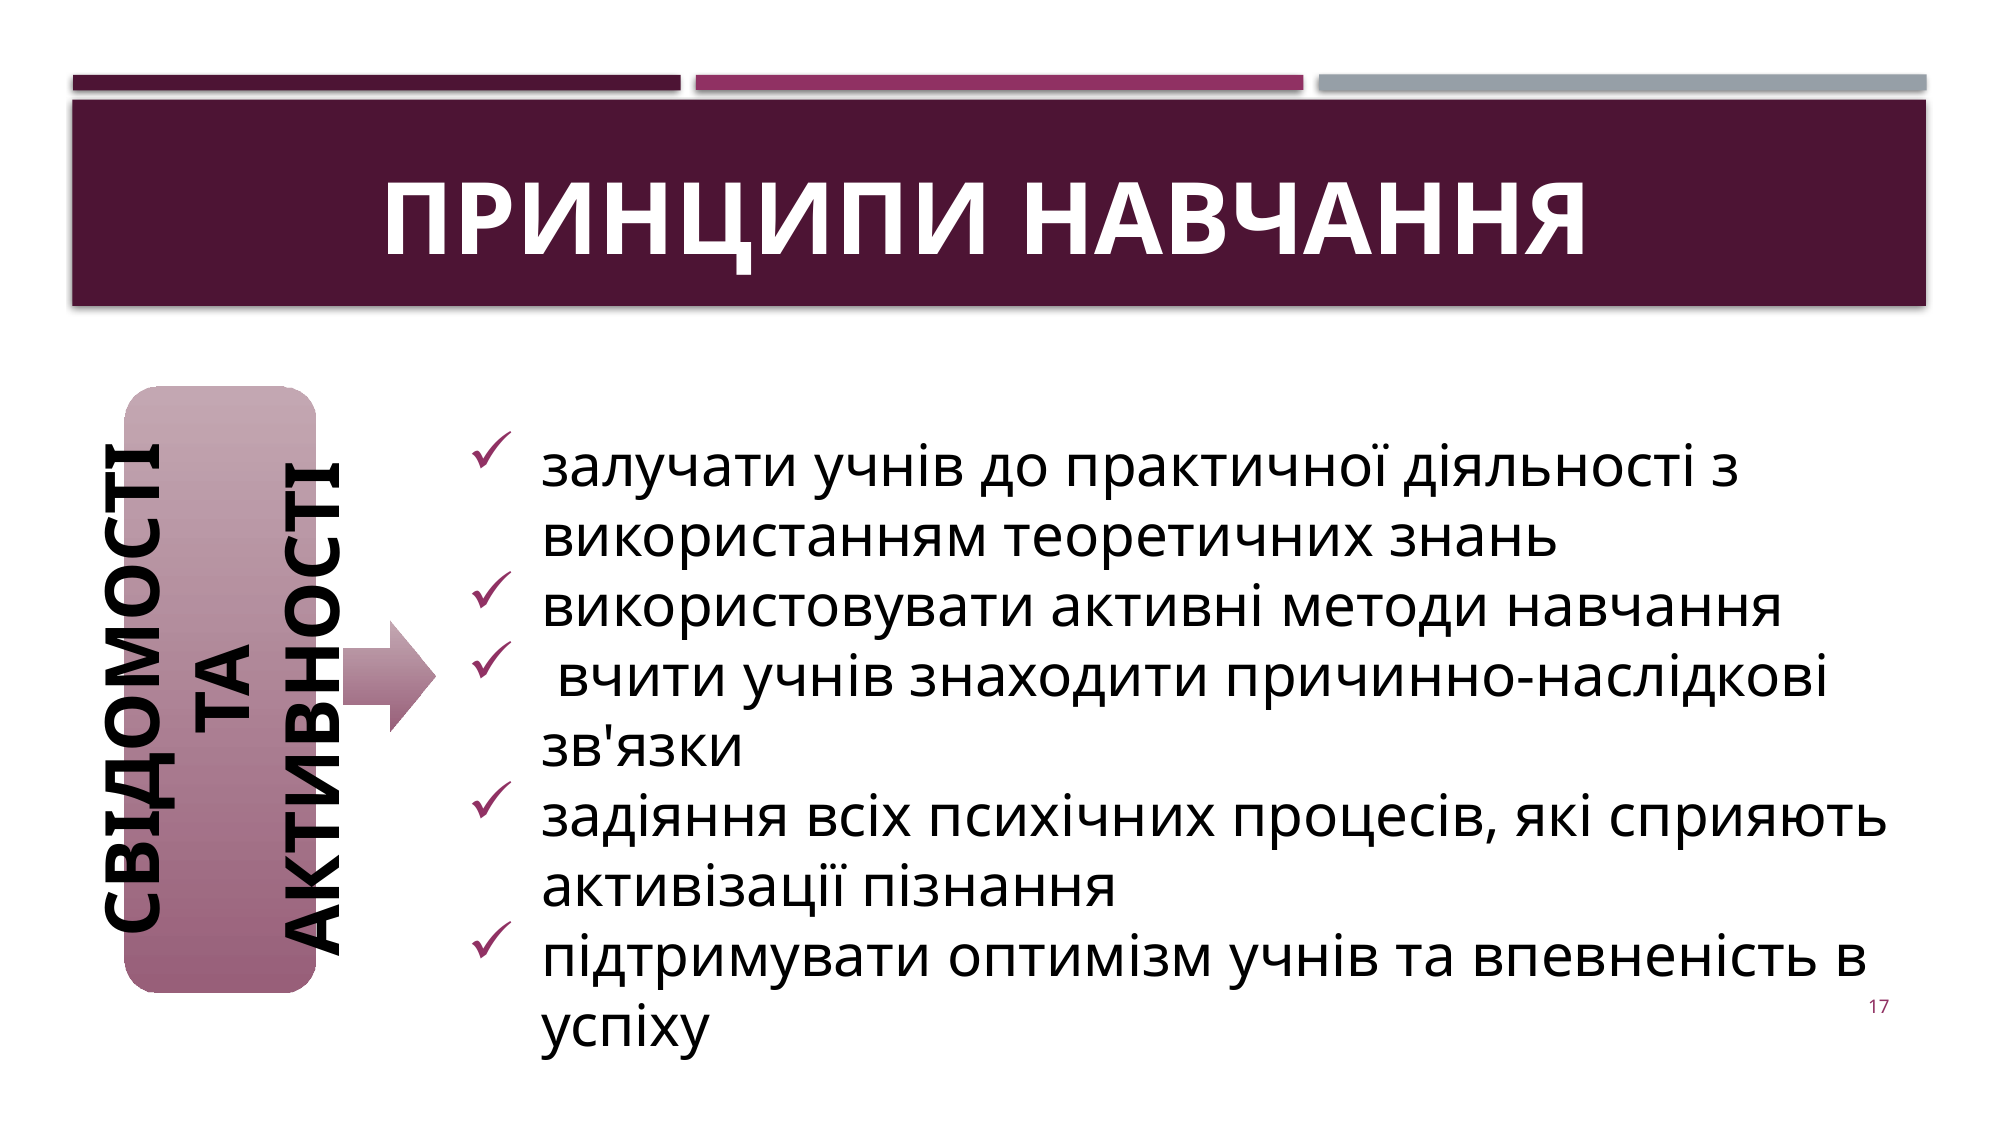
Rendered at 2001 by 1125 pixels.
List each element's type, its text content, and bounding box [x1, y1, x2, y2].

slide_number 17 [1732, 977, 1905, 1037]
text_box залучати учнів до практичної діяльності з використанням теоретичних знань використовувати активні методи навчання вчити учнів знаходити причинно-наслідкові зв'язки задіяння всіх психічних процесів, які сприяють активізації пізнання підтримувати оптимізм учнів та впевненість в успіху [452, 420, 1916, 1066]
text_box СВІДОМОСТІ ТА АКТИВНОСТІ [123, 385, 317, 994]
title Принципи навчання [94, 119, 1904, 282]
text_box [342, 619, 437, 733]
